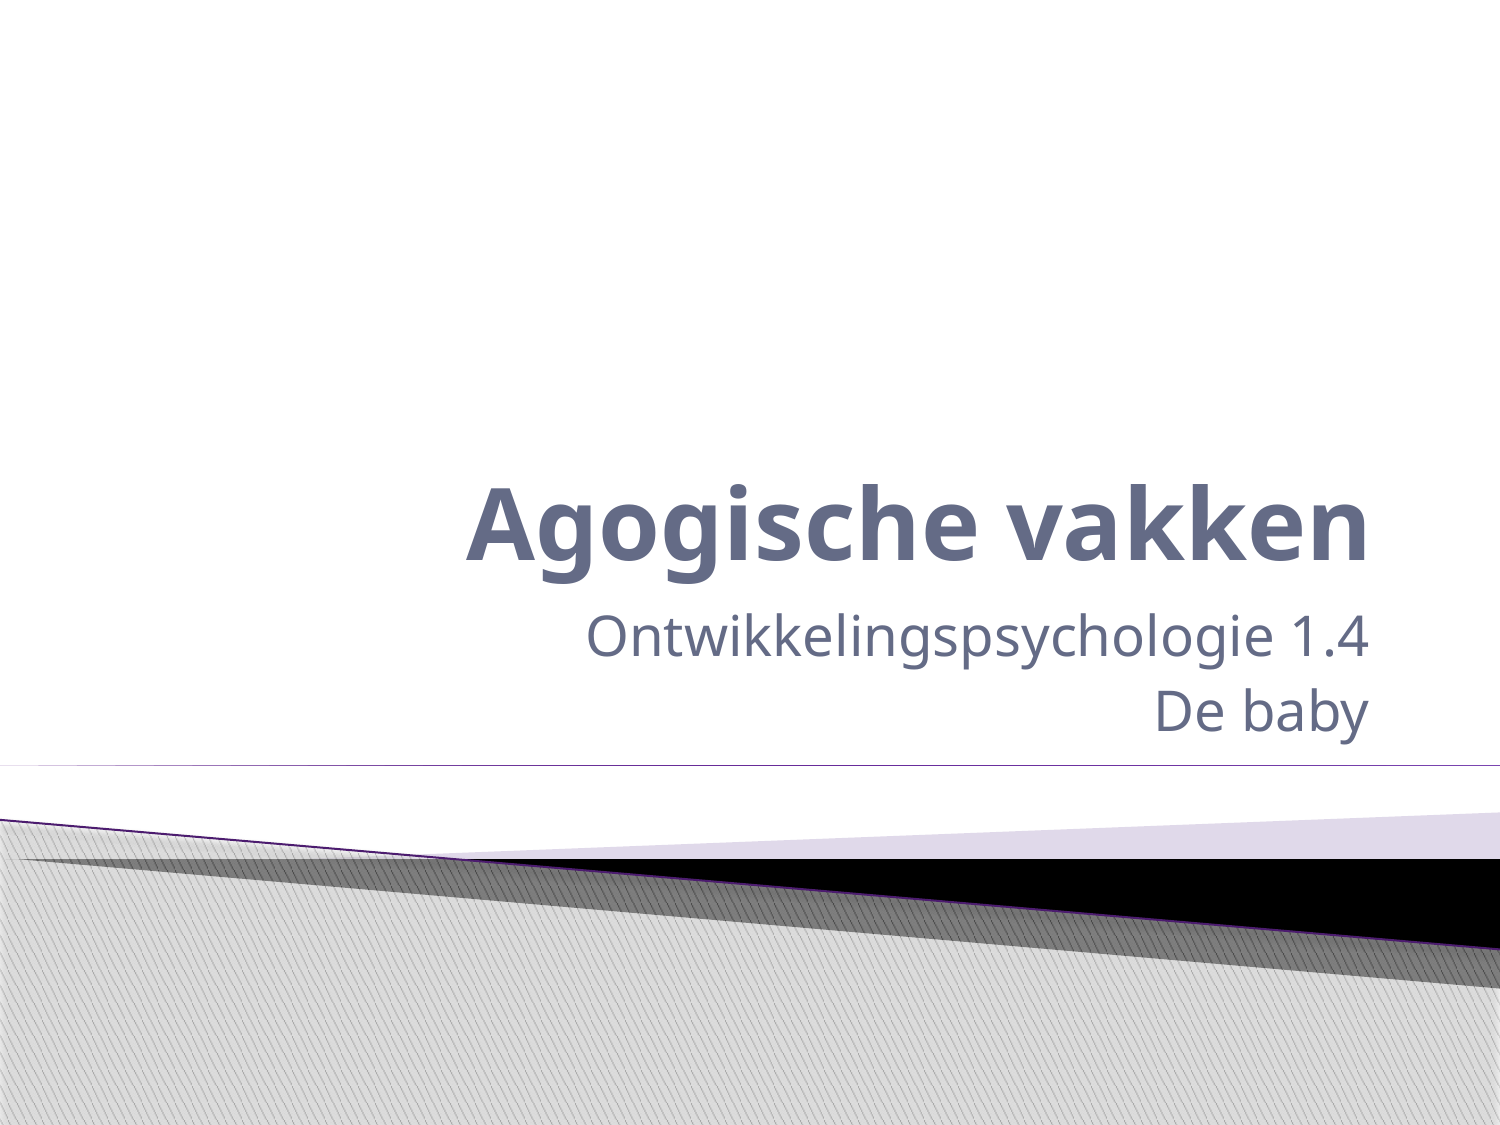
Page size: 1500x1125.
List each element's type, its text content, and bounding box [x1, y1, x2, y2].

title Agogische vakken [112, 287, 1388, 588]
picture [5, 859, 1500, 989]
subtitle Ontwikkelingspsychologie 1.4 De baby [112, 592, 1388, 790]
